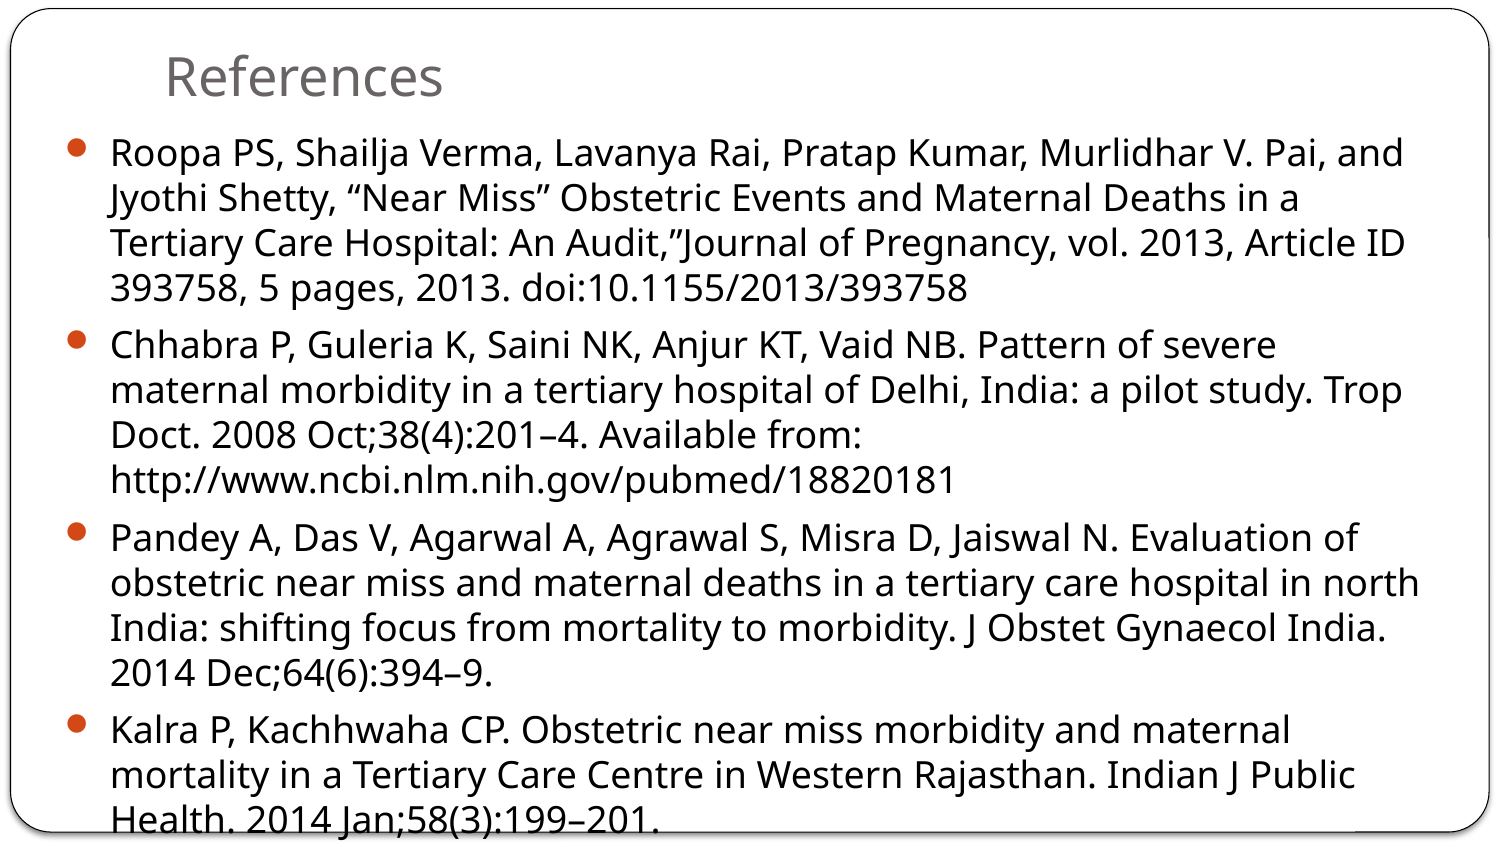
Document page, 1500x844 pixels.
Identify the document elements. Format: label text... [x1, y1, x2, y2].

title References [150, 33, 1425, 121]
list Roopa PS, Shailja Verma, Lavanya Rai, Pratap Kumar, Murlidhar V. Pai, and Jyothi Shetty, “Near Miss” Obstetric Events and Maternal Deaths in a Tertiary Care Hospital: An Audit,”Journal of Pregnancy, vol. 2013, Article ID 393758, 5 pages, 2013. doi:10.1155/2013/393758 Chhabra P, Guleria K, Saini NK, Anjur KT, Vaid NB. Pattern of severe maternal morbidity in a tertiary hospital of Delhi, India: a pilot study. Trop Doct. 2008 Oct;38(4):201–4. Available from: http://www.ncbi.nlm.nih.gov/pubmed/18820181 Pandey A, Das V, Agarwal A, Agrawal S, Misra D, Jaiswal N. Evaluation of obstetric near miss and maternal deaths in a tertiary care hospital in north India: shifting focus from mortality to morbidity. J Obstet Gynaecol India. 2014 Dec;64(6):394–9. Kalra P, Kachhwaha CP. Obstetric near miss morbidity and maternal mortality in a Tertiary Care Centre in Western Rajasthan. Indian J Public Health. 2014 Jan;58(3):199–201. World Health Organization. Evaluating the quality of care for severe pregnancy complications:The WHO near-miss approach for maternal health. Geneva; 2011. [50, 121, 1450, 785]
